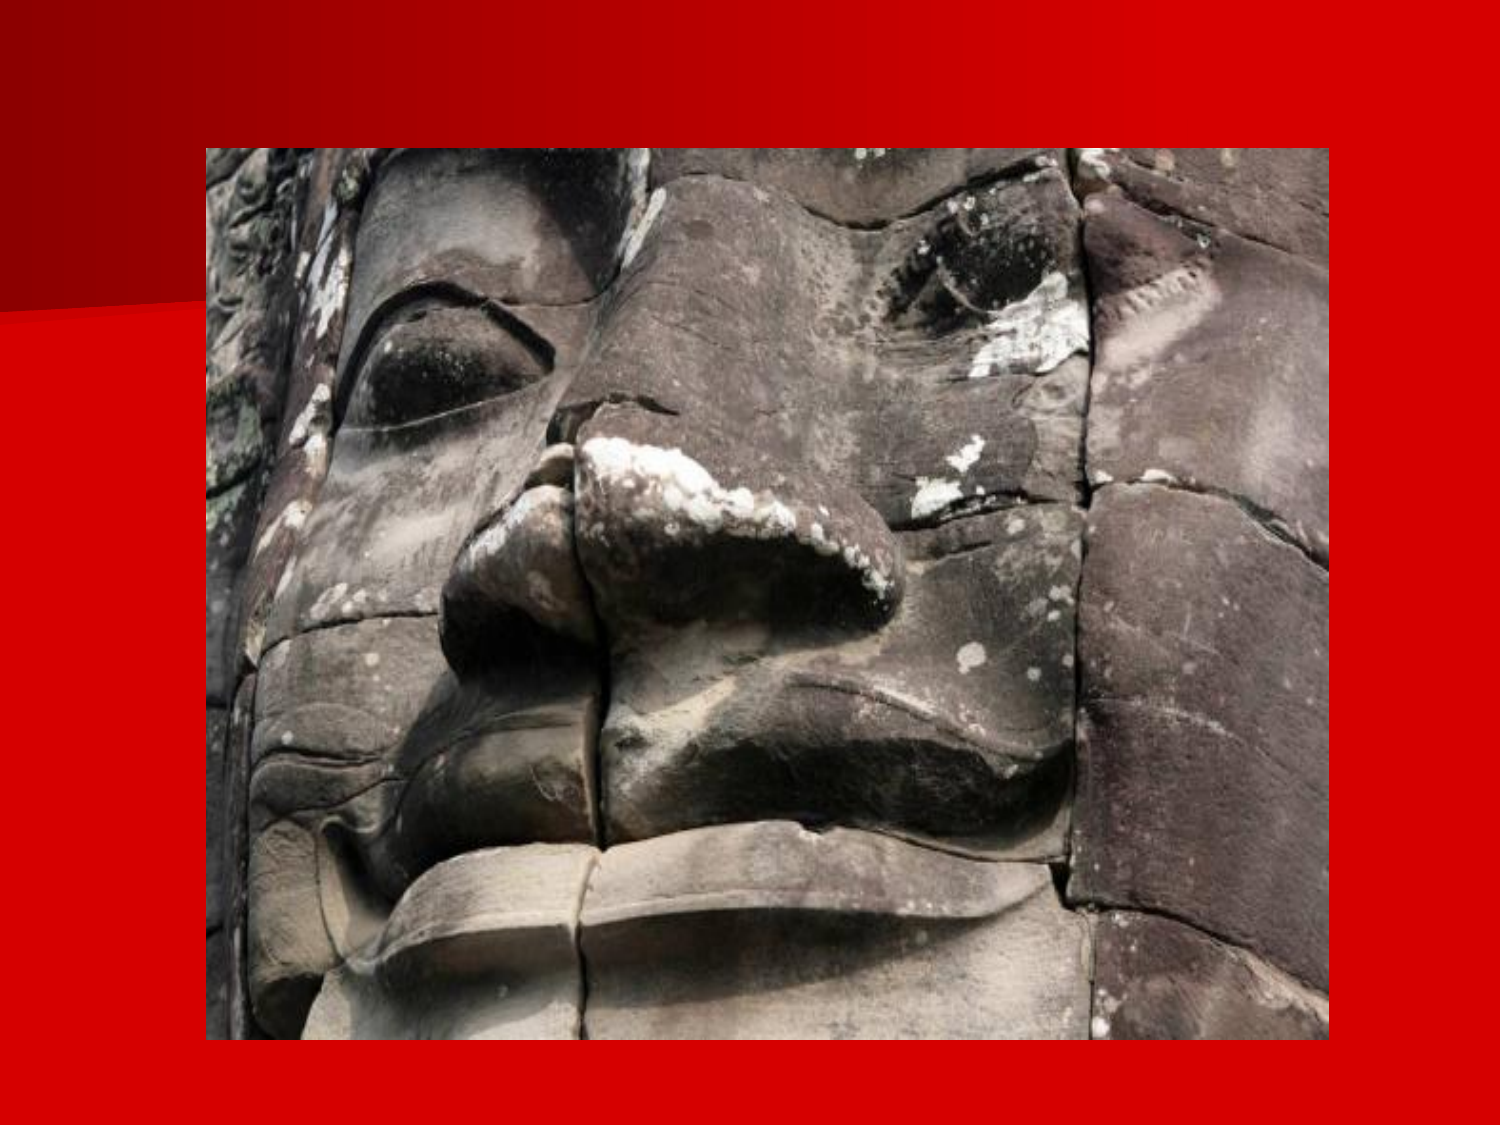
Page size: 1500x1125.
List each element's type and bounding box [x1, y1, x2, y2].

list [206, 148, 1330, 1040]
